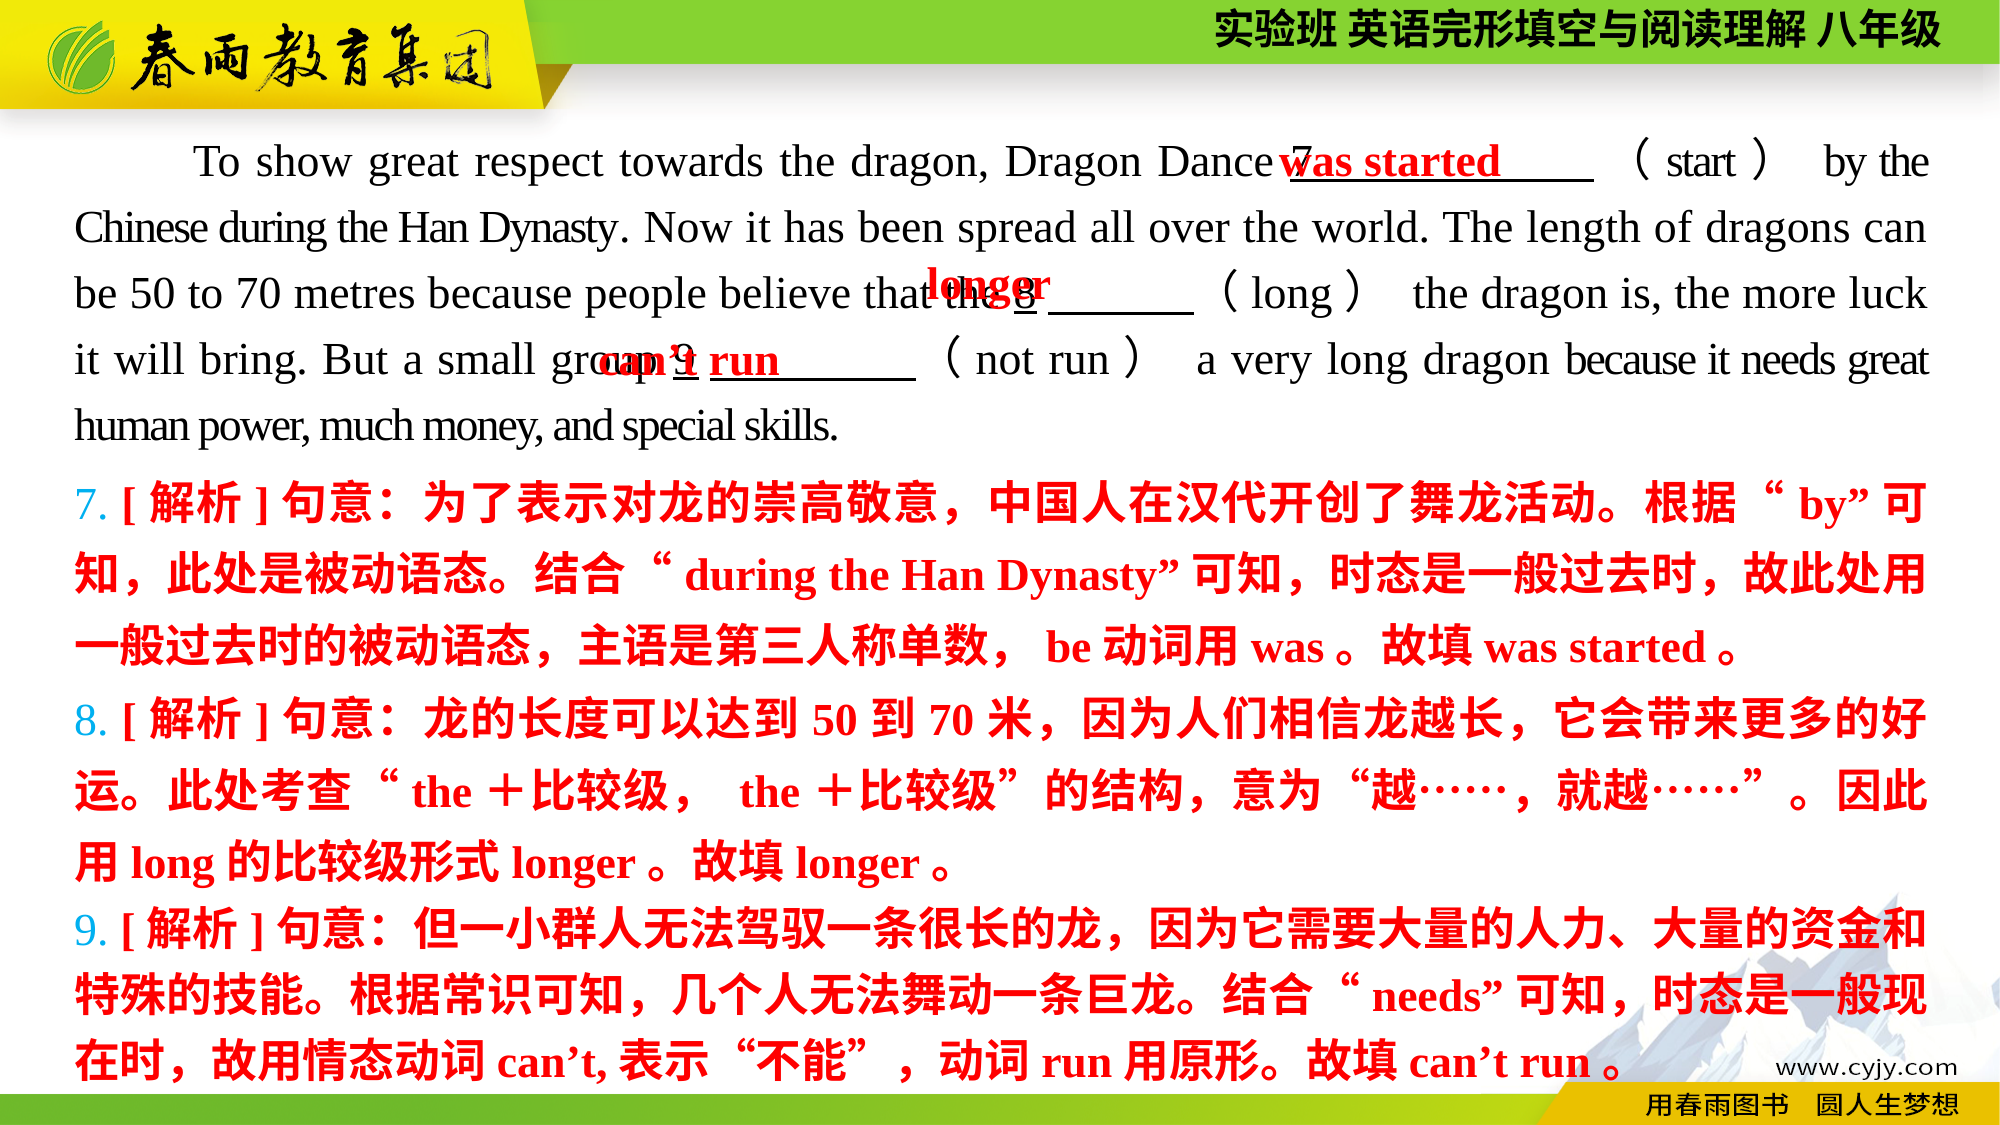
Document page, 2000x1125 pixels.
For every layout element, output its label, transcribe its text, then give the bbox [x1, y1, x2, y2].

text_box 8. [解析]句意：龙的长度可以达到50到70米，因为人们相信龙越长，它会带来更多的好运。此处考查“the＋比较级， the＋比较级”的结构，意为“越……，就越……”。因此用long的比较级形式longer。故填longer。 [59, 665, 1944, 881]
text_box 7. [解析]句意：为了表示对龙的崇高敬意，中国人在汉代开创了舞龙活动。根据“by”可知，此处是被动语态。结合“during the Han Dynasty”可知，时态是一般过去时，故此处用一般过去时的被动语态，主语是第三人称单数，be动词用was。故填was started。 [59, 449, 1944, 665]
list To show great respect towards the dragon, Dragon Dance 7 （start） by the Chinese during the Han Dynasty. Now it has been spread all over the world. The length of dragons can be 50 to 70 metres because people believe that the 8 （long） the dragon is, the more luck it will bring. But a small group 9 （not run） a very long dragon because it needs great human power, much money, and special skills. [59, 112, 1944, 449]
text_box 9. [解析]句意：但一小群人无法驾驭一条很长的龙，因为它需要大量的人力、大量的资金和特殊的技能。根据常识可知，几个人无法舞动一条巨龙。结合“needs”可知，时态是一般现在时，故用情态动词can’t,表示“不能”，动词run用原形。故填can’t run。 [59, 881, 1944, 1095]
text_box was started [1252, 106, 1517, 193]
text_box longer [911, 229, 1067, 316]
text_box can’t run [583, 305, 796, 392]
picture [0, 0, 2000, 1125]
